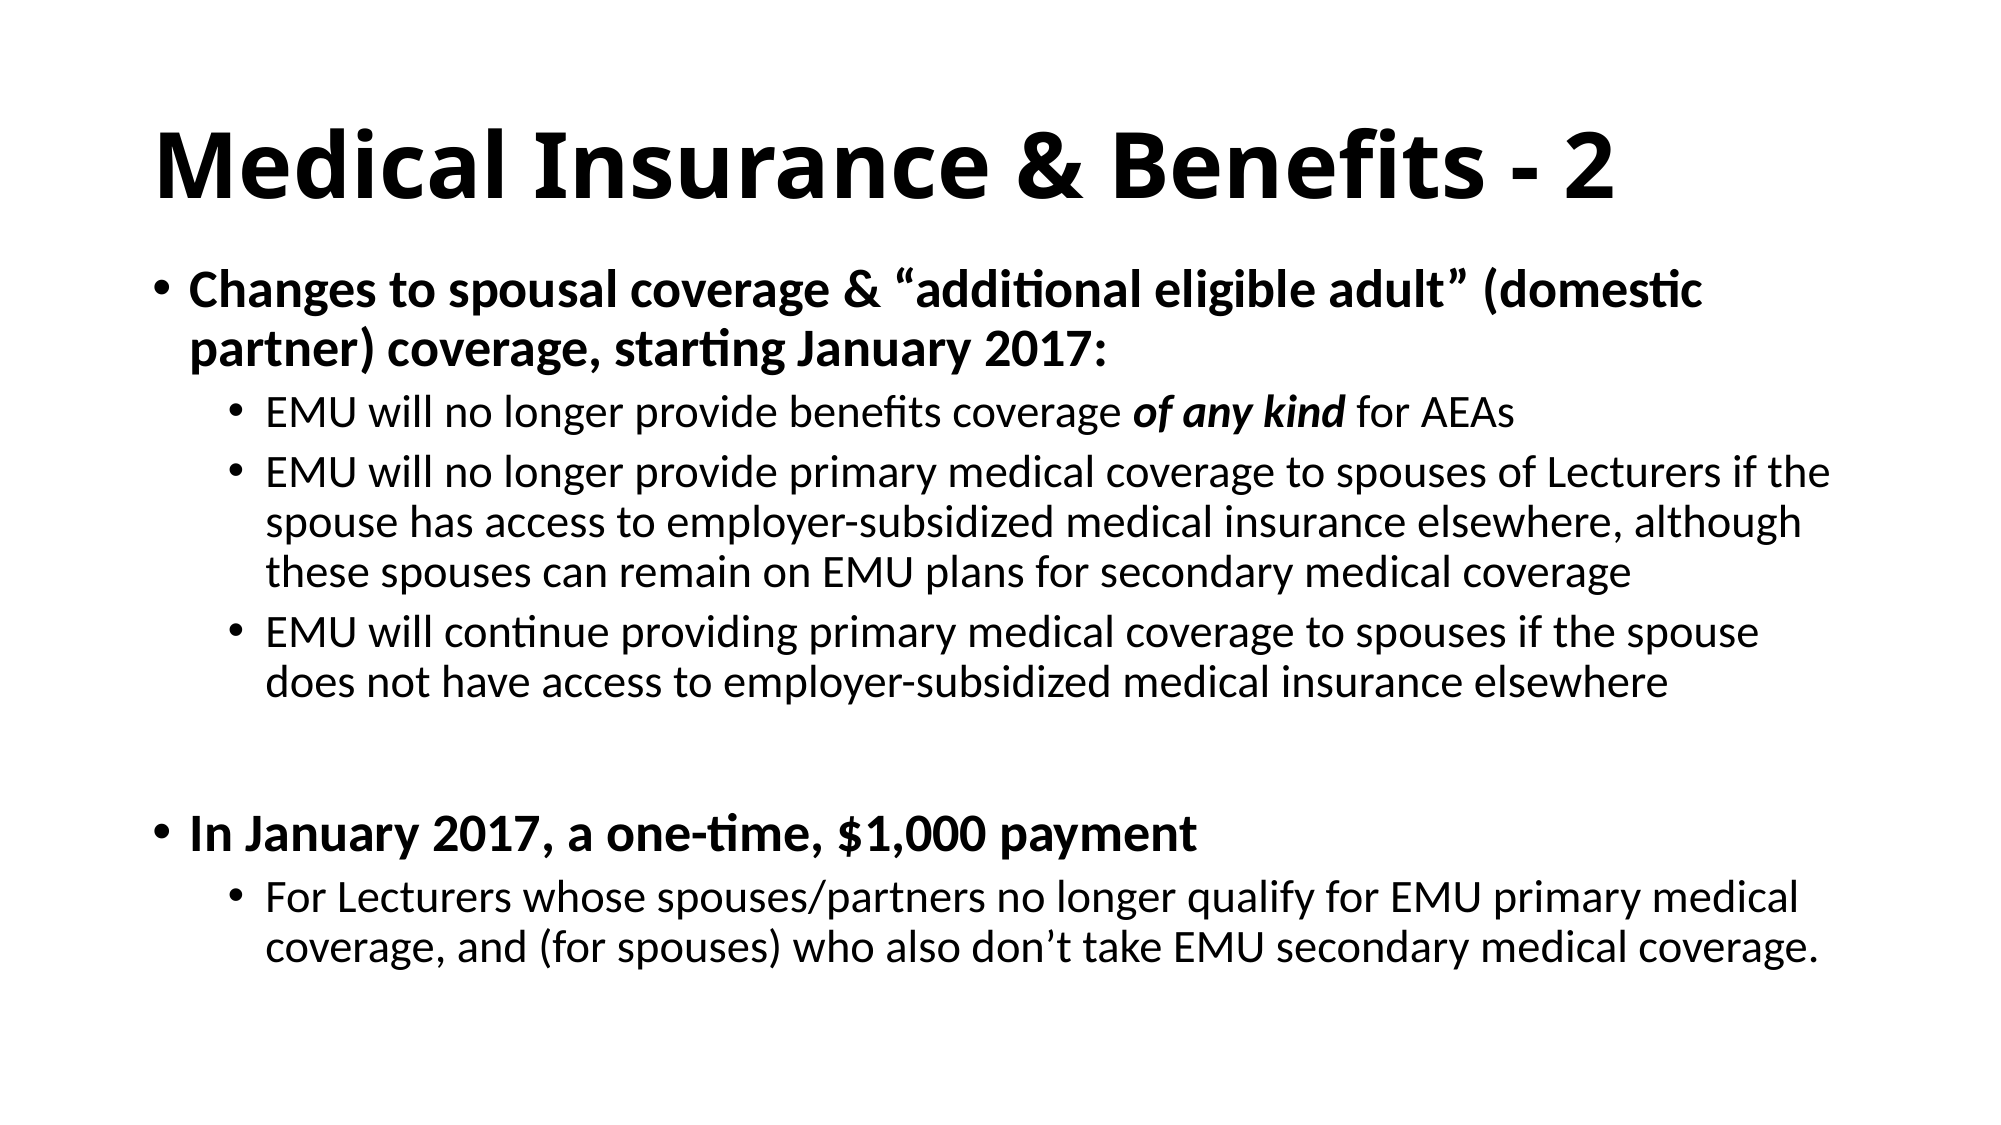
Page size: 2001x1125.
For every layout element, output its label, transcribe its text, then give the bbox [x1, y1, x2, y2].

title Medical Insurance & Benefits - 2 [137, 59, 1863, 253]
list Changes to spousal coverage & “additional eligible adult” (domestic partner) coverage, starting January 2017: EMU will no longer provide benefits coverage of any kind for AEAs EMU will no longer provide primary medical coverage to spouses of Lecturers if the spouse has access to employer-subsidized medical insurance elsewhere, although these spouses can remain on EMU plans for secondary medical coverage EMU will continue providing primary medical coverage to spouses if the spouse does not have access to employer-subsidized medical insurance elsewhere In January 2017, a one-time, $1,000 payment For Lecturers whose spouses/partners no longer qualify for EMU primary medical coverage, and (for spouses) who also don’t take EMU secondary medical coverage. [137, 253, 1863, 1014]
